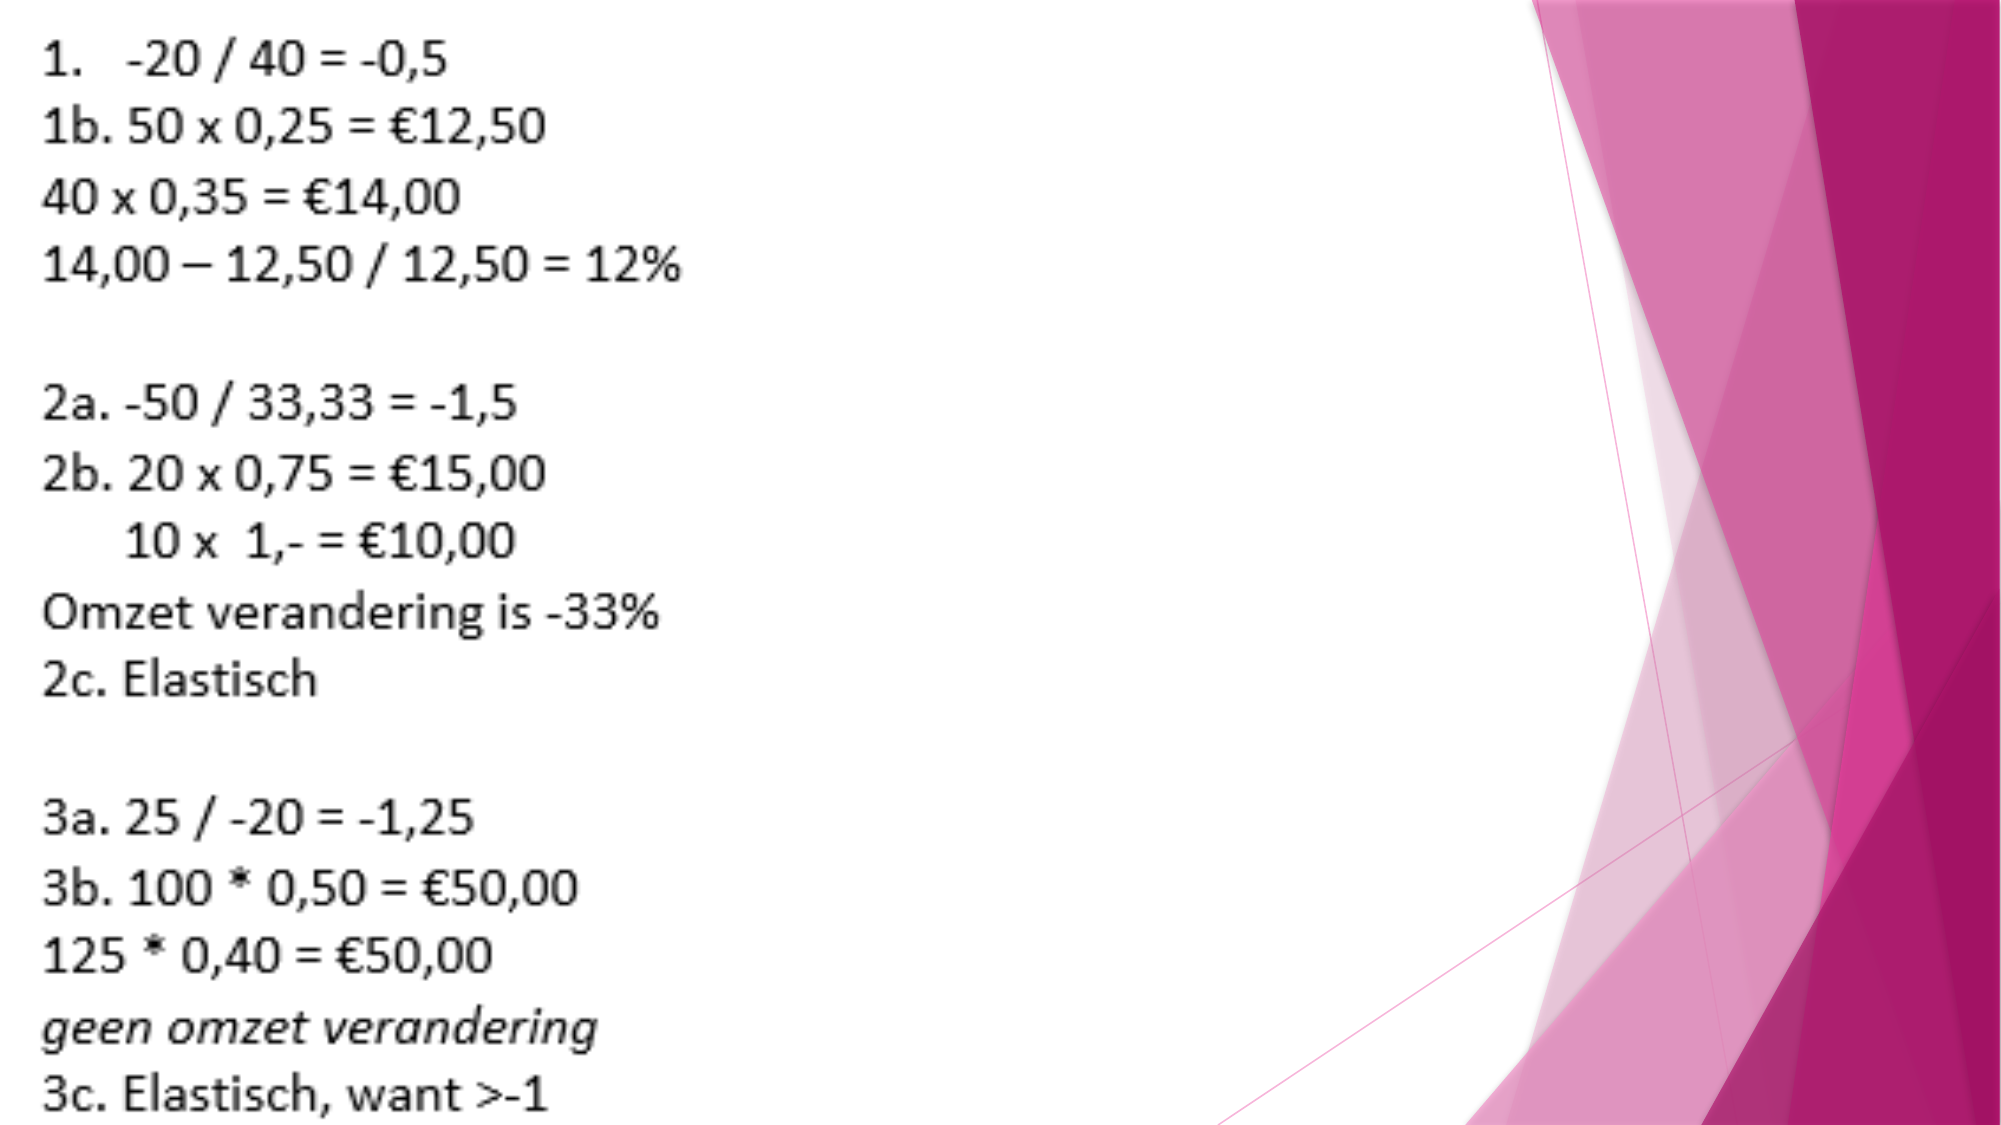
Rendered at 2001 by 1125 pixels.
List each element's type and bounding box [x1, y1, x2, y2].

picture [0, 0, 861, 1125]
